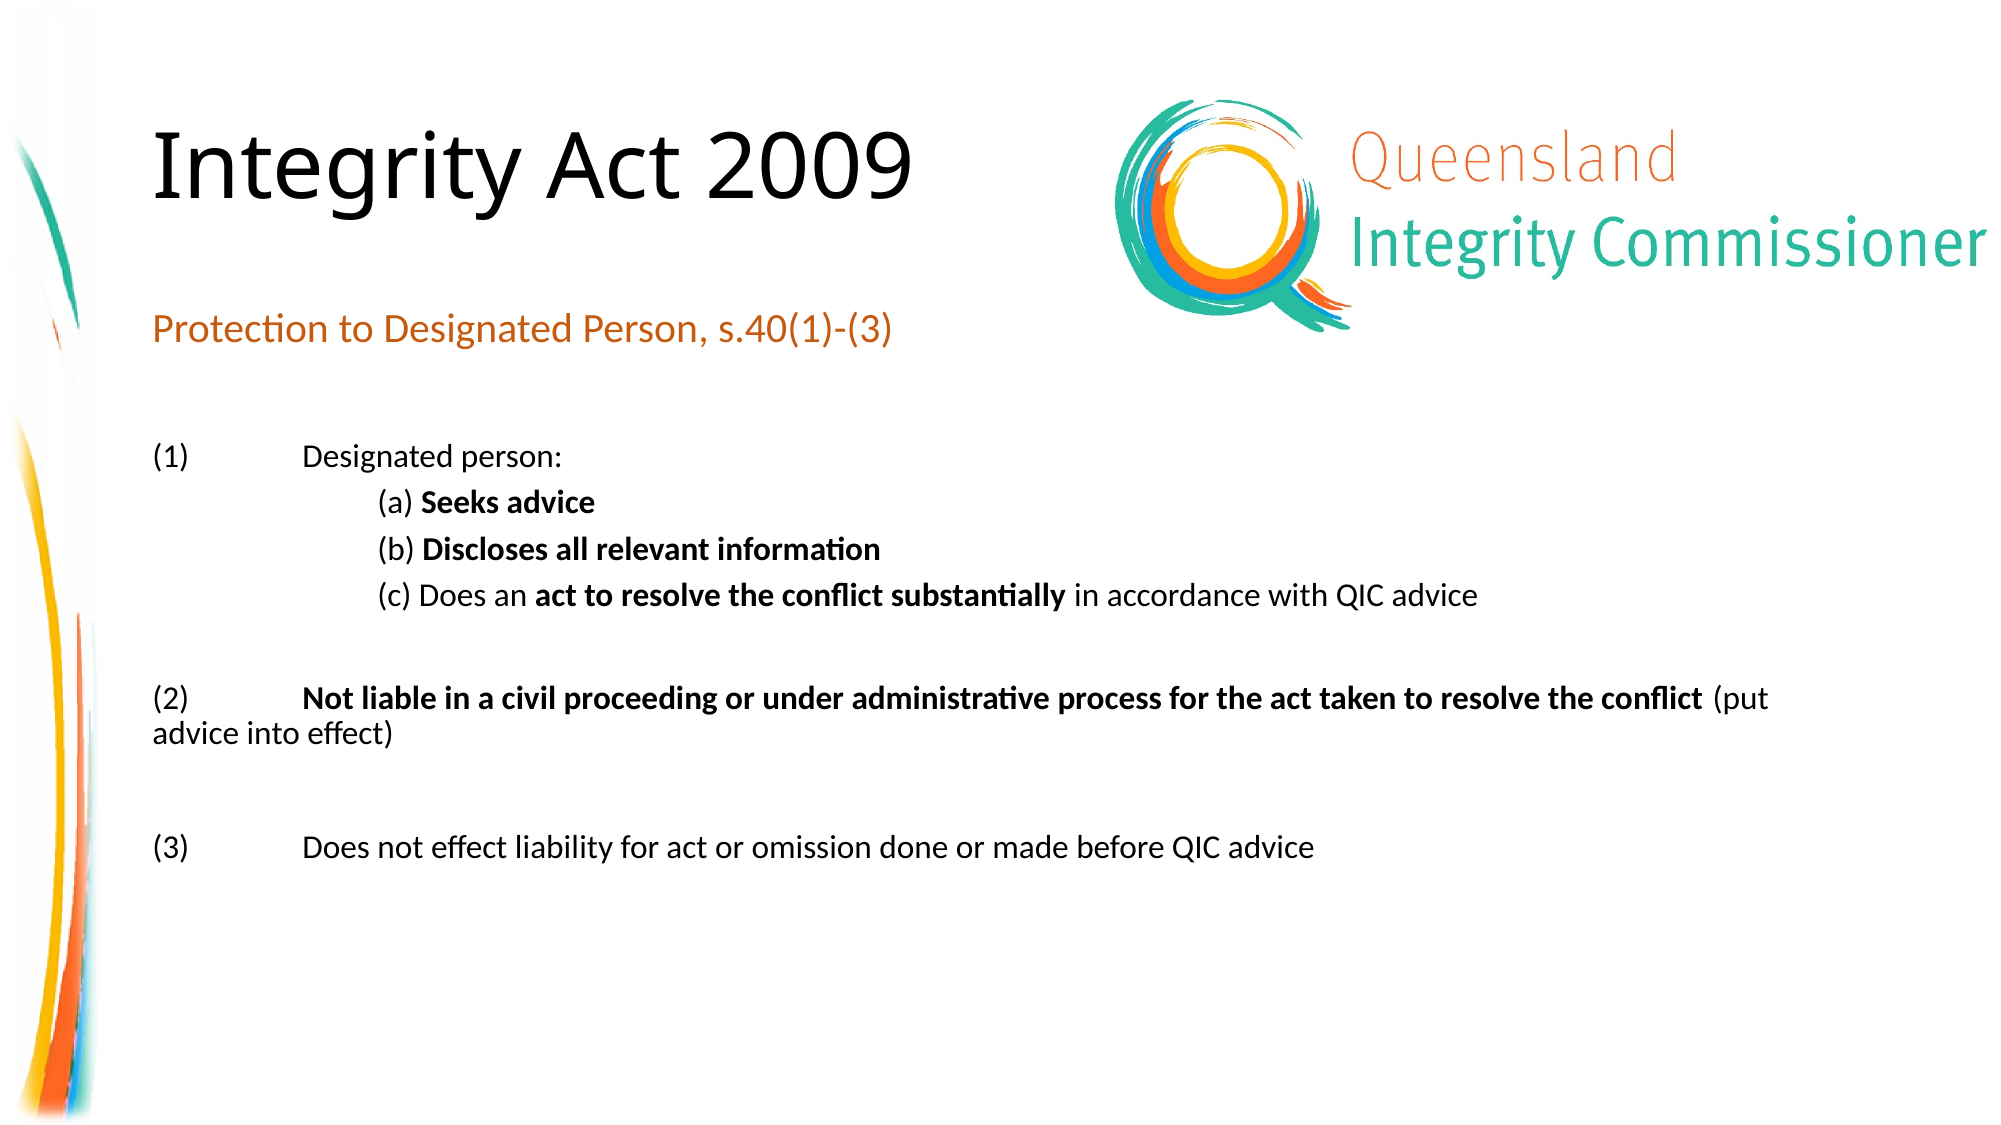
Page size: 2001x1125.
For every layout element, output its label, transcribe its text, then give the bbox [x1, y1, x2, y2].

title Integrity Act 2009 [137, 59, 1088, 278]
picture [1088, 25, 2000, 392]
list Protection to Designated Person, s.40(1)-(3) (1) Designated person: (a) Seeks advice (b) Discloses all relevant information (c) Does an act to resolve the conflict substantially in accordance with QIC advice (2) Not liable in a civil proceeding or under administrative process for the act taken to resolve the conflict (put advice into effect) (3) Does not effect liability for act or omission done or made before QIC advice [137, 299, 1863, 1014]
picture [0, 0, 111, 1125]
